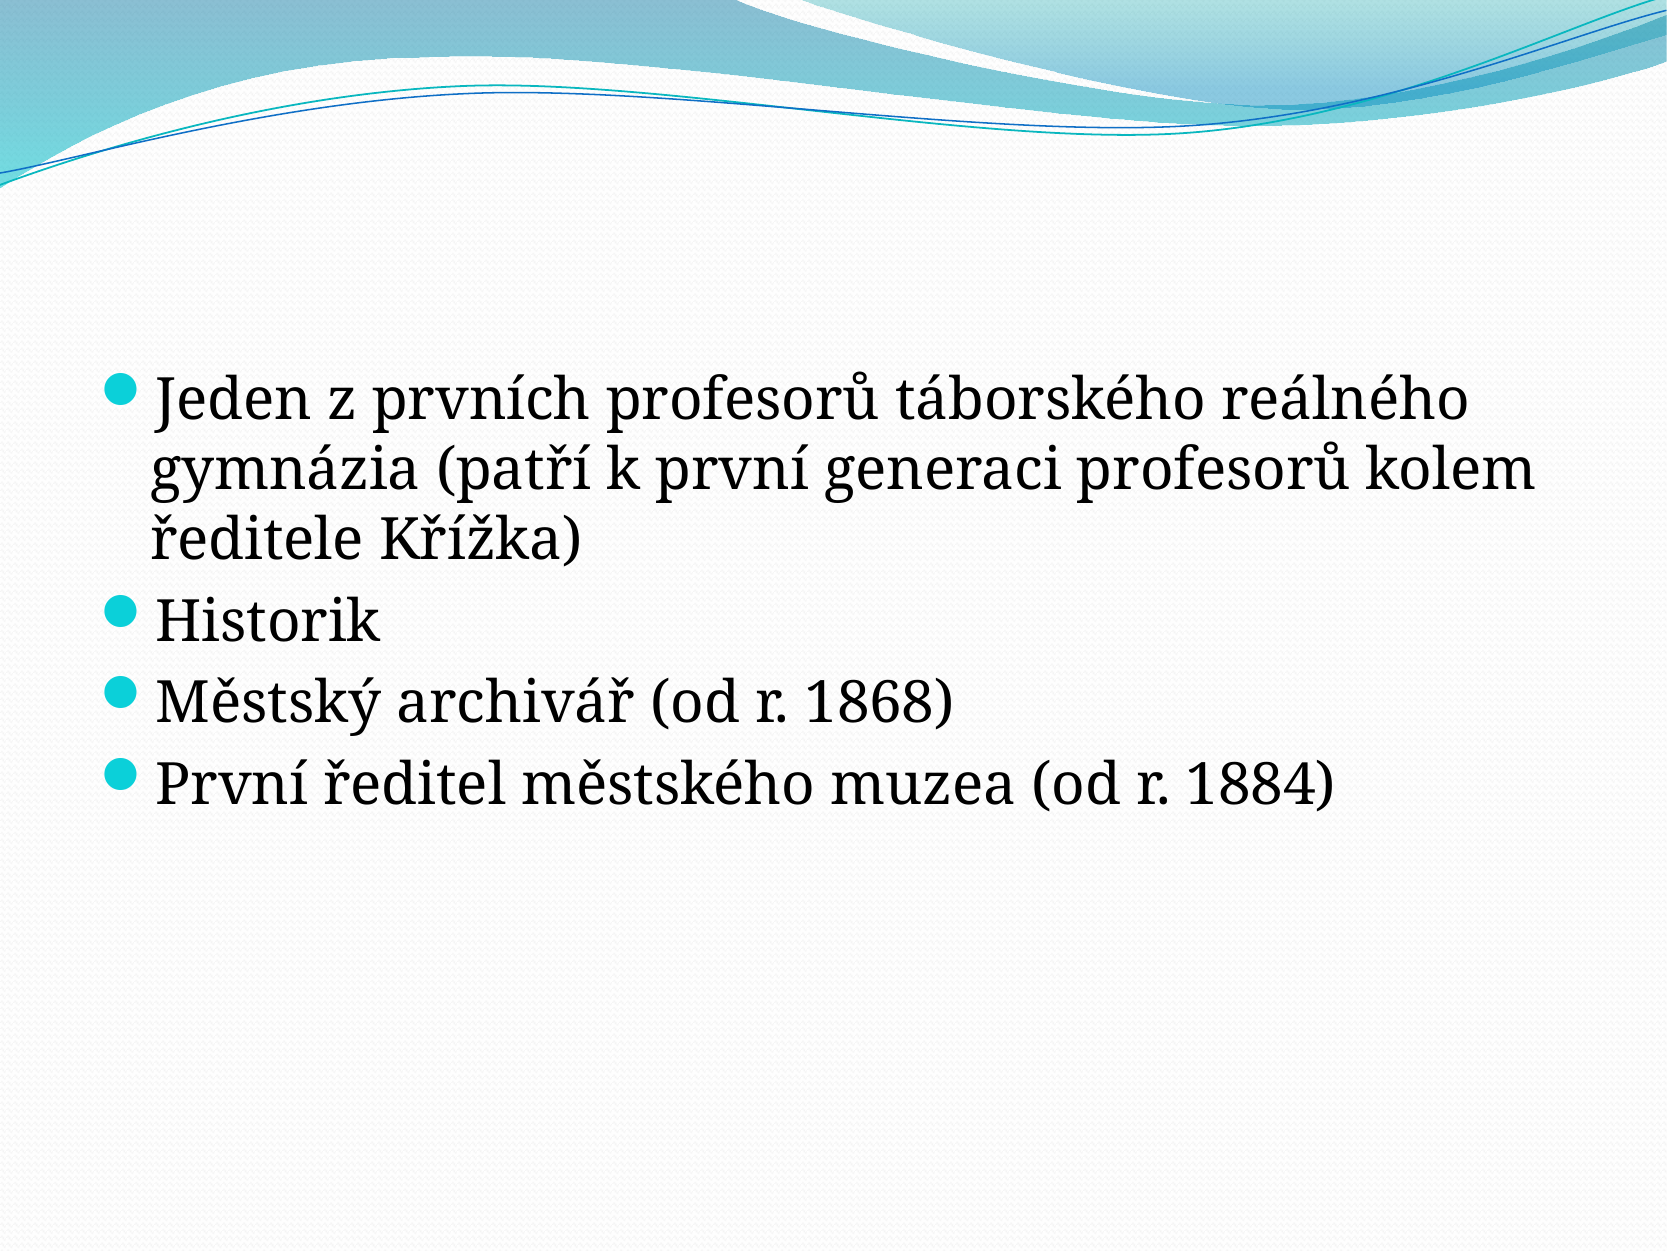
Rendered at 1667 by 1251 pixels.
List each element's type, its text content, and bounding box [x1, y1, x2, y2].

title [83, 128, 1584, 337]
list Jeden z prvních profesorů táborského reálného gymnázia (patří k první generaci profesorů kolem ředitele Křížka) Historik Městský archivář (od r. 1868) První ředitel městského muzea (od r. 1884) [83, 352, 1584, 1153]
